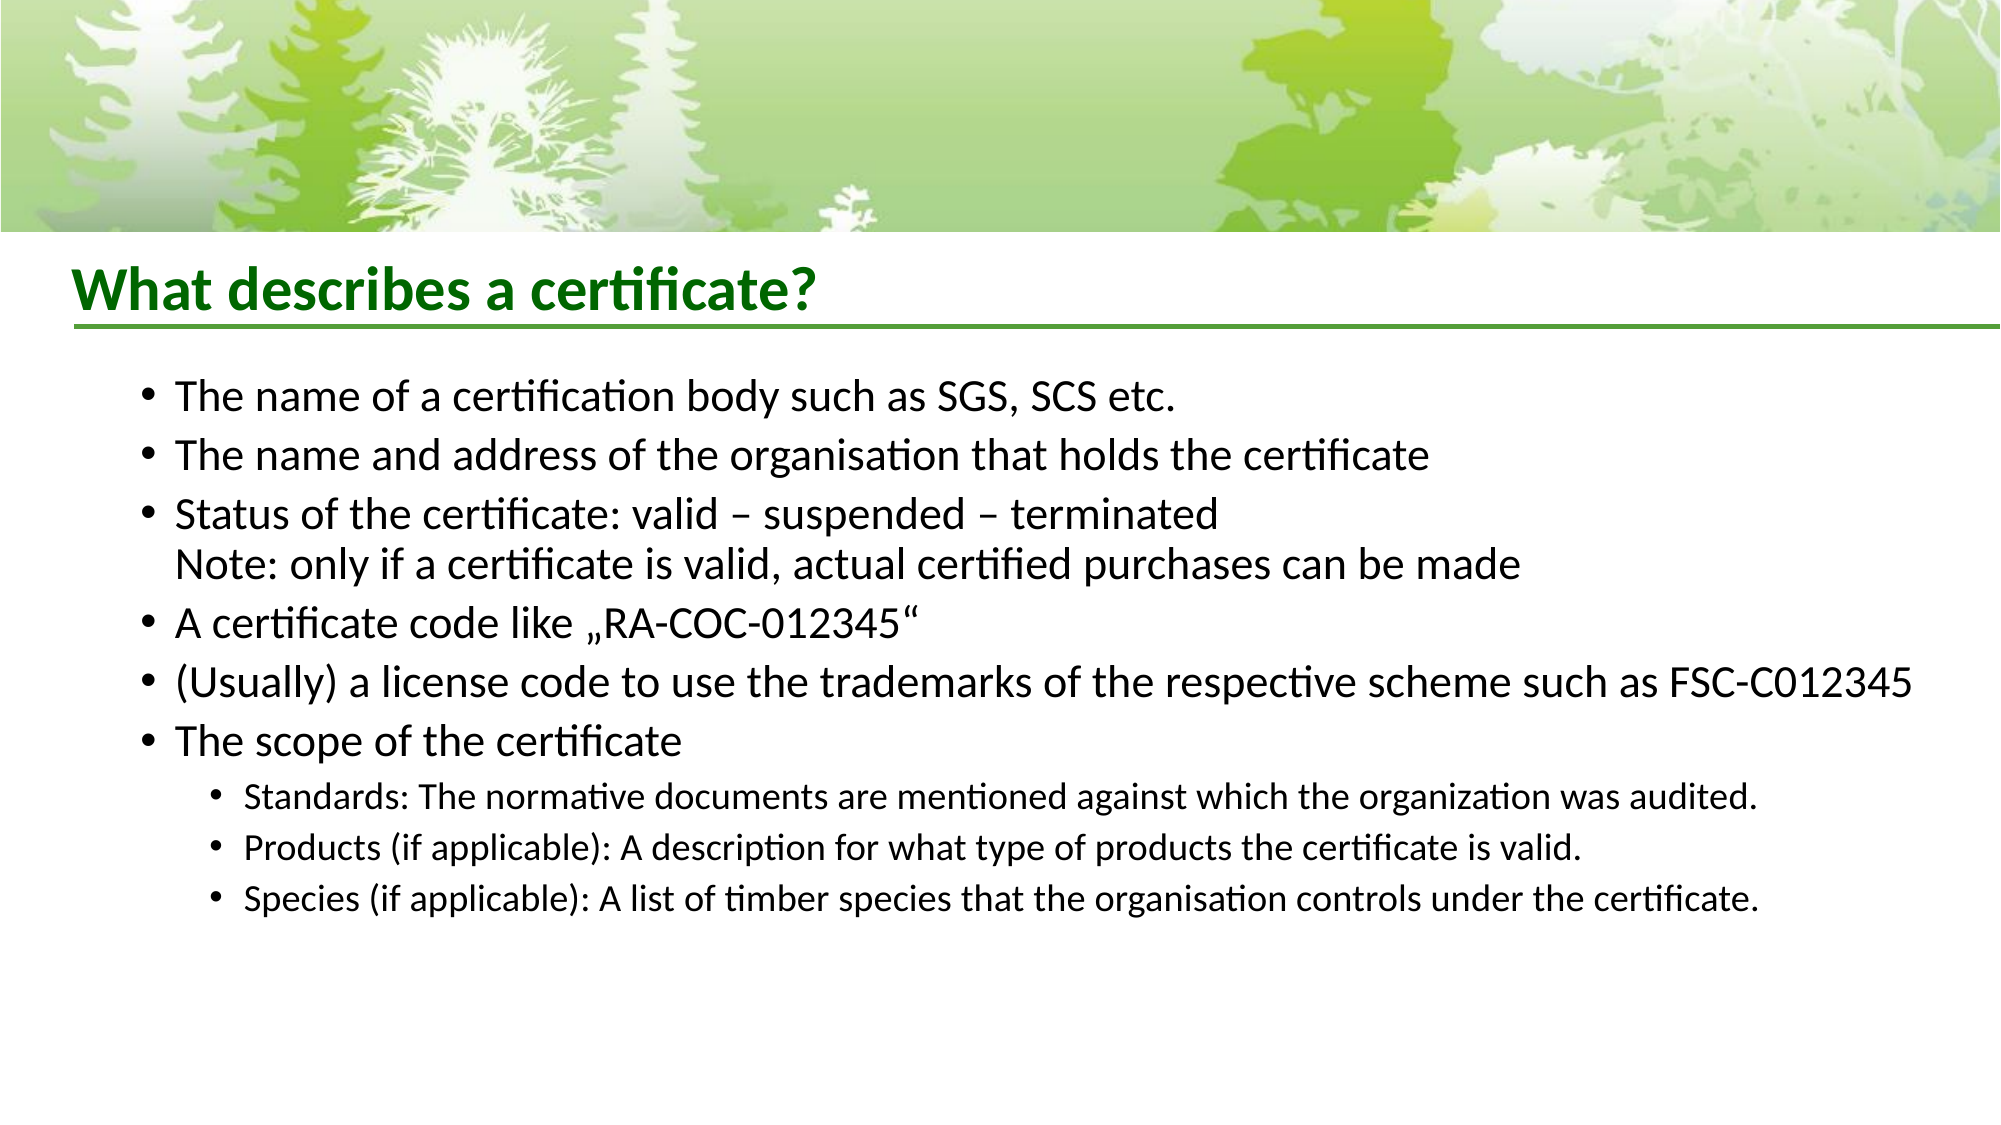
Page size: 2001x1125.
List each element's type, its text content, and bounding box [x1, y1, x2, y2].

title What describes a certificate? [56, 181, 1782, 364]
list The name of a certification body such as SGS, SCS etc. The name and address of the organisation that holds the certificate Status of the certificate: valid – suspended – terminated Note: only if a certificate is valid, actual certified purchases can be made A certificate code like „RA-COC-012345“ (Usually) a license code to use the trademarks of the respective scheme such as FSC-C012345 The scope of the certificate Standards: The normative documents are mentioned against which the organization was audited. Products (if applicable): A description for what type of products the certificate is valid. Species (if applicable): A list of timber species that the organisation controls under the certificate. [56, 364, 1944, 970]
picture [0, 0, 2000, 232]
